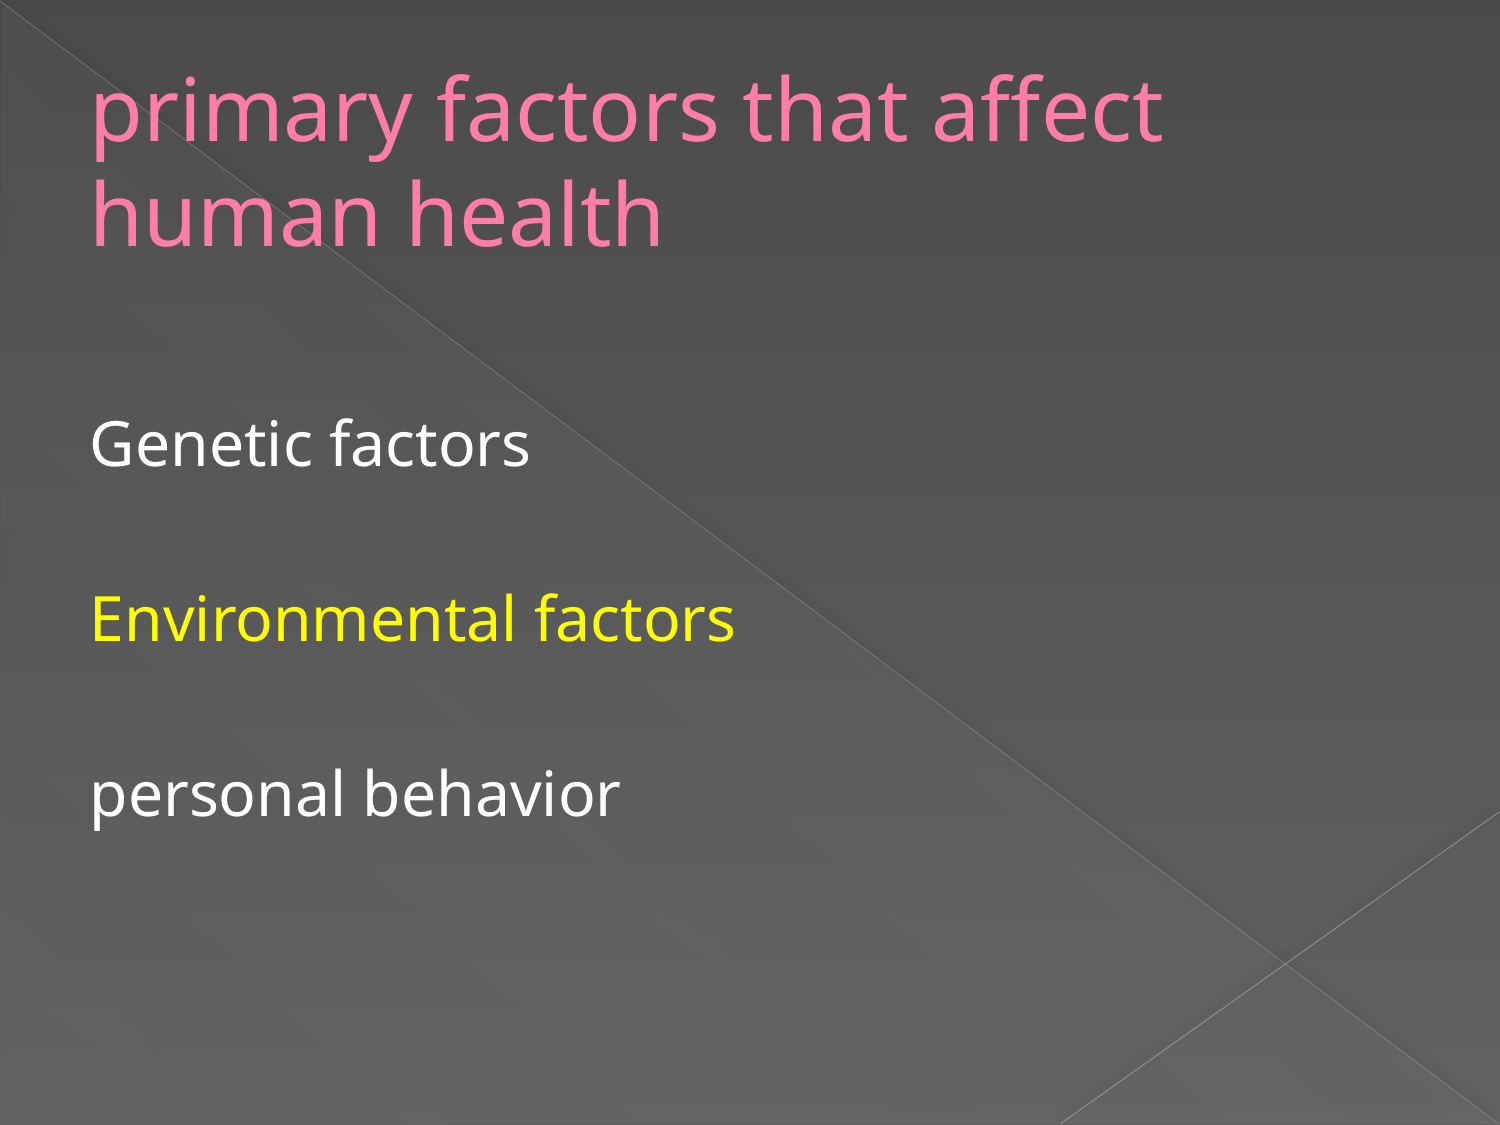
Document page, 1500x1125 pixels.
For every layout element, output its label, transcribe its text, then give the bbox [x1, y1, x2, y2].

title primary factors that affect human health [75, 43, 1425, 274]
list Genetic factors Environmental factors personal behavior [75, 308, 1425, 1059]
